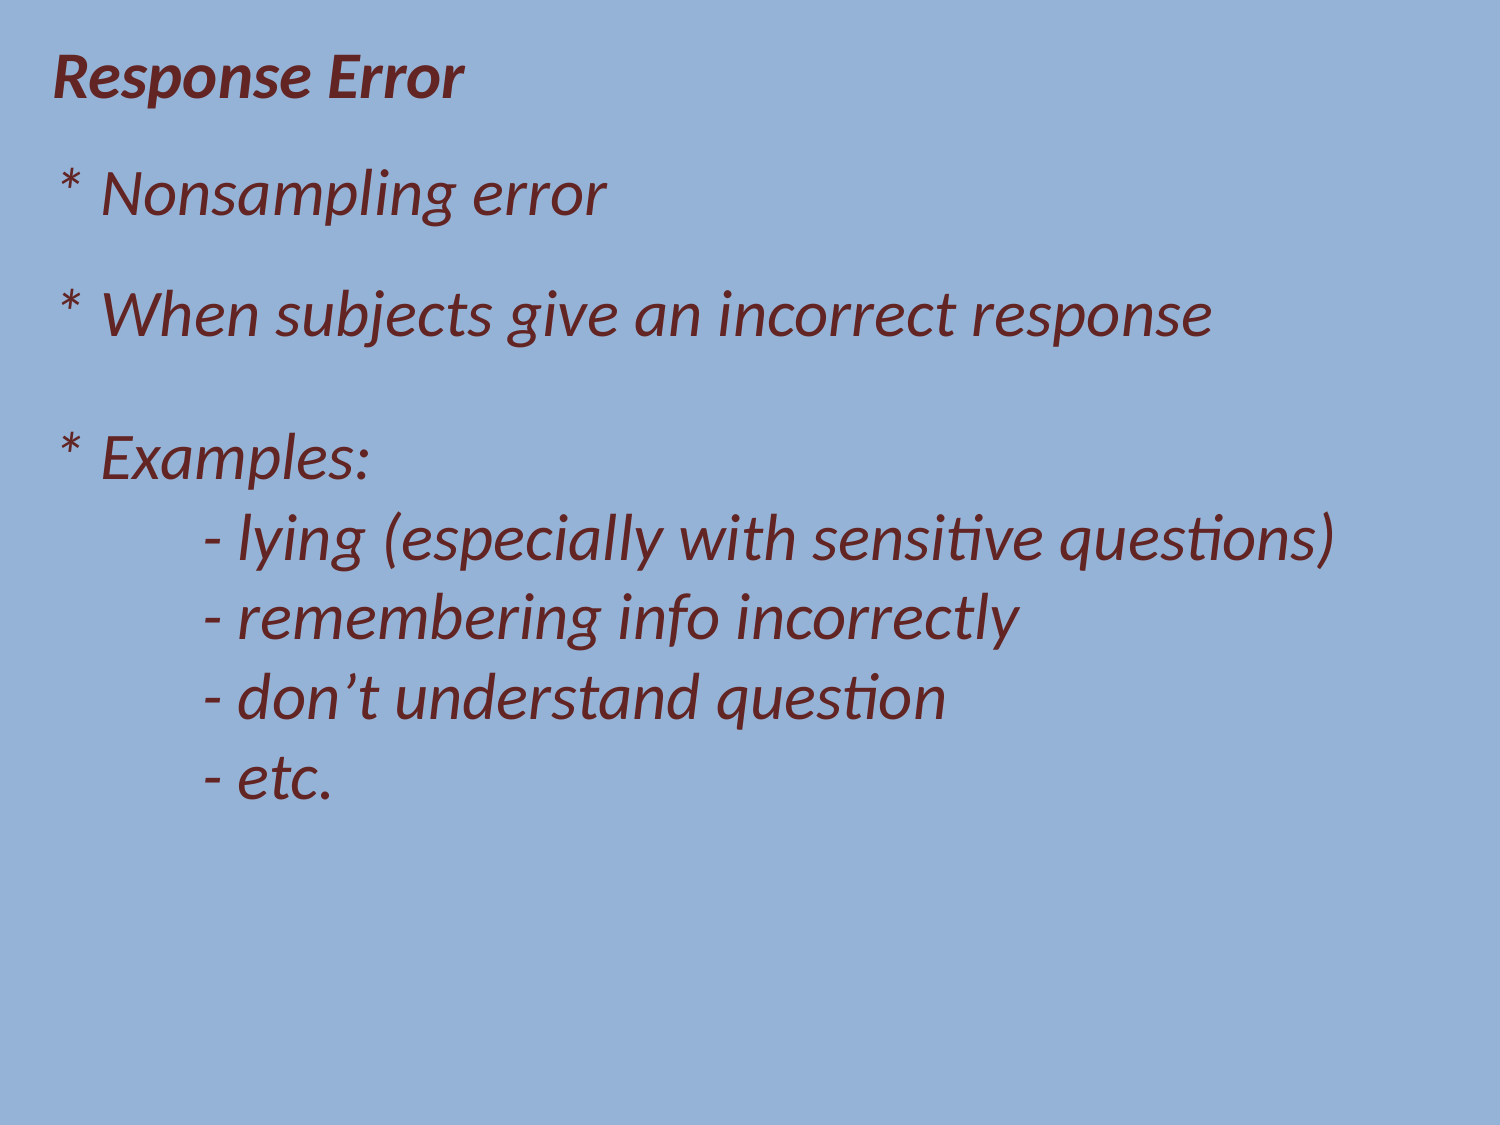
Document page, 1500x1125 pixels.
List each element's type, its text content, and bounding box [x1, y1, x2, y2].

text_box * Examples: - lying (especially with sensitive questions) - remembering info incorrectly - don’t understand question - etc. [37, 405, 1475, 821]
text_box * When subjects give an incorrect response [37, 262, 1475, 358]
text_box Response Error [37, 24, 1475, 120]
text_box * Nonsampling error [37, 141, 1363, 237]
